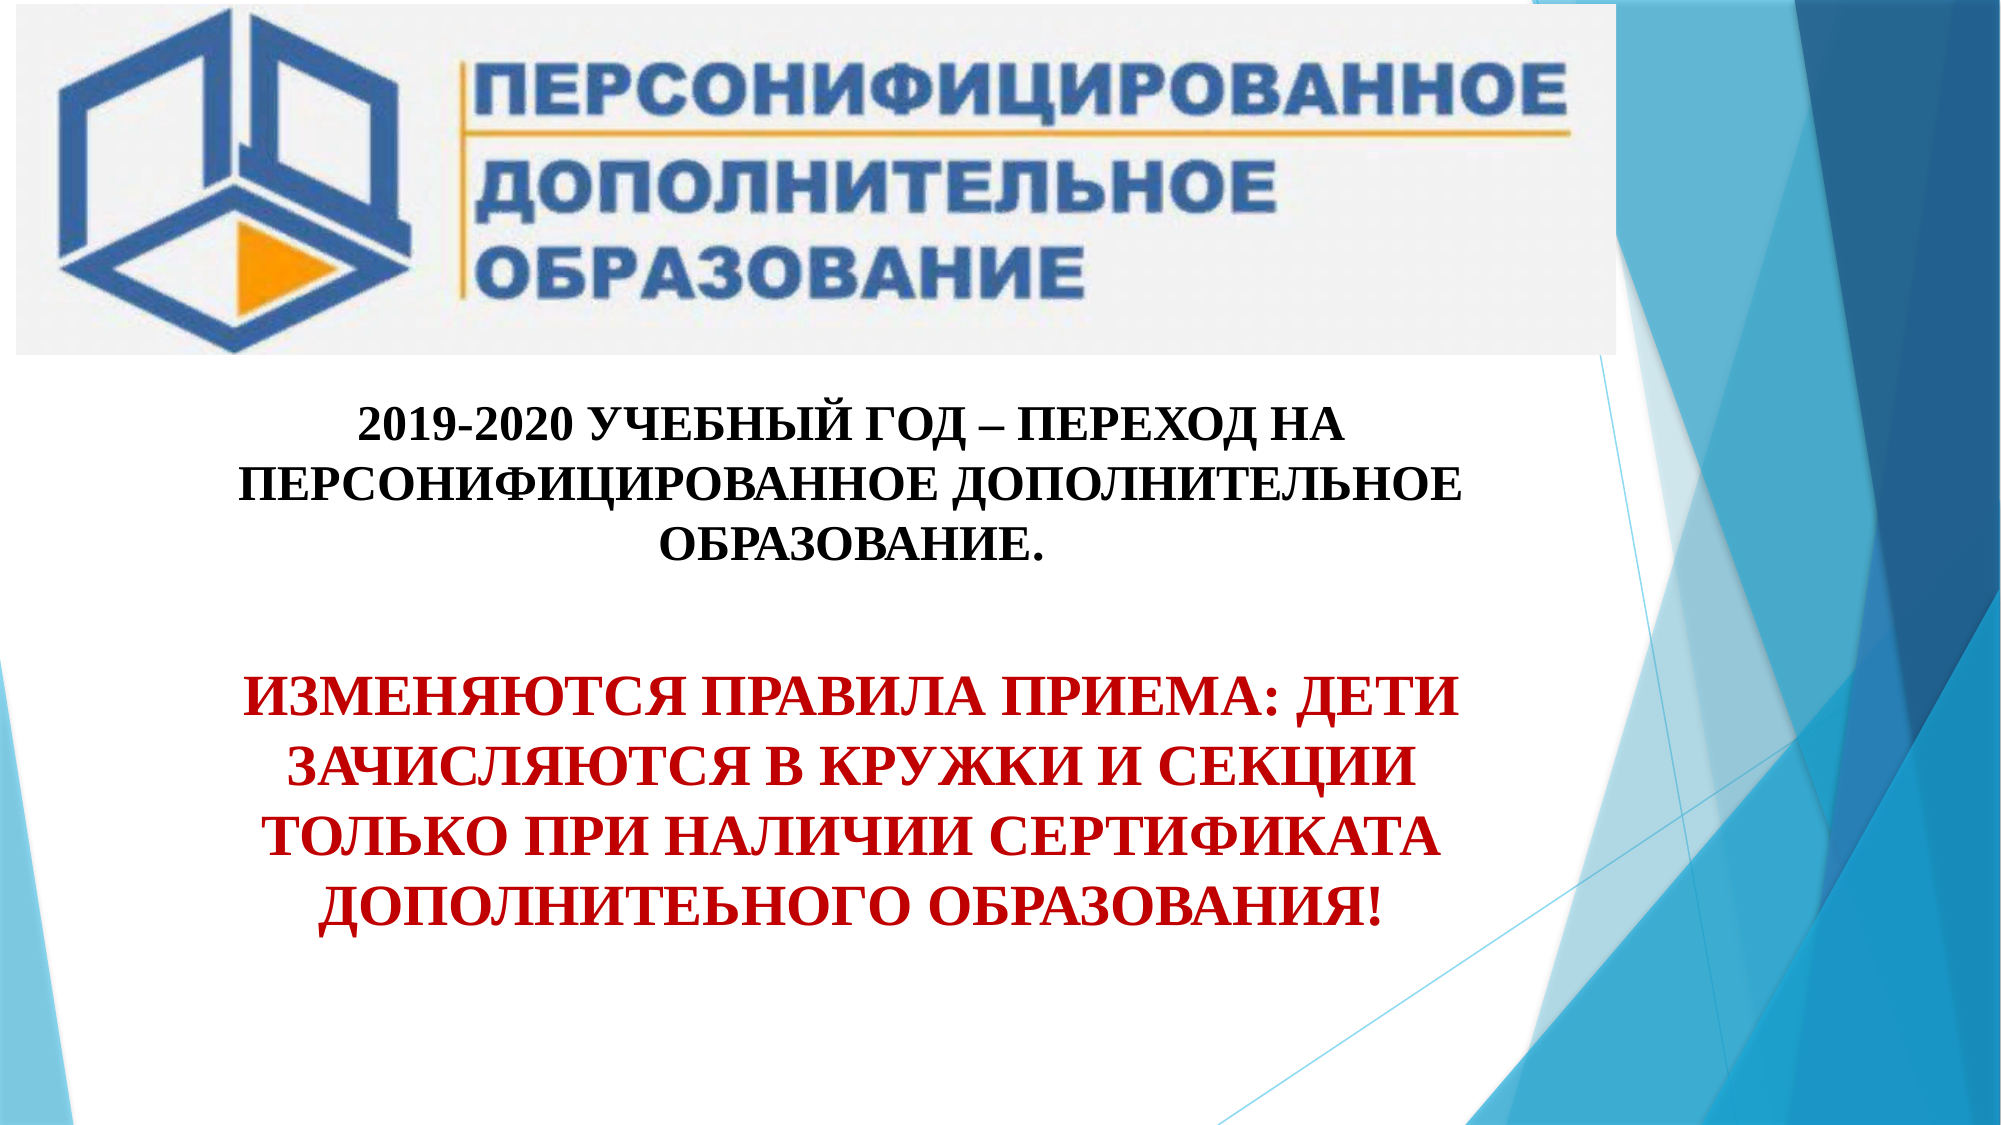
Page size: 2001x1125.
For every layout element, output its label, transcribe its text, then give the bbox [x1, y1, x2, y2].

picture [15, 3, 1617, 355]
list 2019-2020 УЧЕБНЫЙ ГОД – ПЕРЕХОД НА ПЕРСОНИФИЦИРОВАННОЕ ДОПОЛНИТЕЛЬНОЕ ОБРАЗОВАНИЕ. ИЗМЕНЯЮТСЯ ПРАВИЛА ПРИЕМА: ДЕТИ ЗАЧИСЛЯЮТСЯ В КРУЖКИ И СЕКЦИИ ТОЛЬКО ПРИ НАЛИЧИИ СЕРТИФИКАТА ДОПОЛНИТЕЬНОГО ОБРАЗОВАНИЯ! [146, 382, 1557, 1020]
